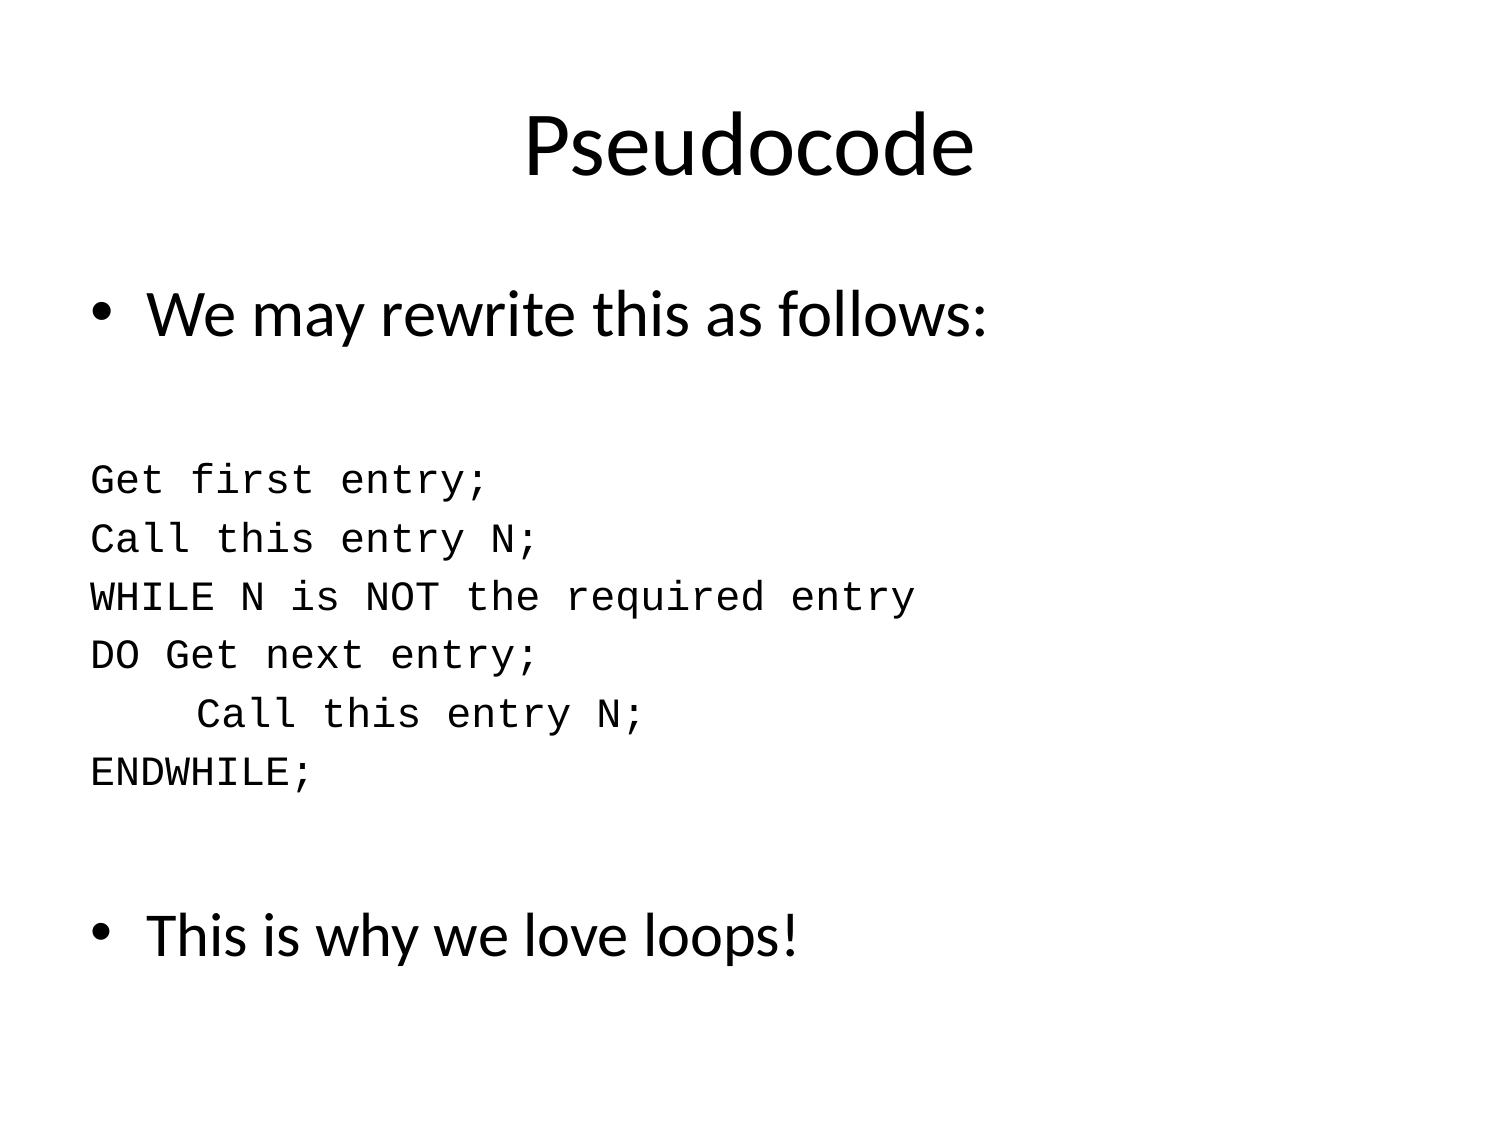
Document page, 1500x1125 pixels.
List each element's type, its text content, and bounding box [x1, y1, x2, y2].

title Pseudocode [75, 45, 1425, 233]
list We may rewrite this as follows: Get first entry; Call this entry N; WHILE N is NOT the required entry DO Get next entry; Call this entry N; ENDWHILE; This is why we love loops! [75, 262, 1425, 1005]
